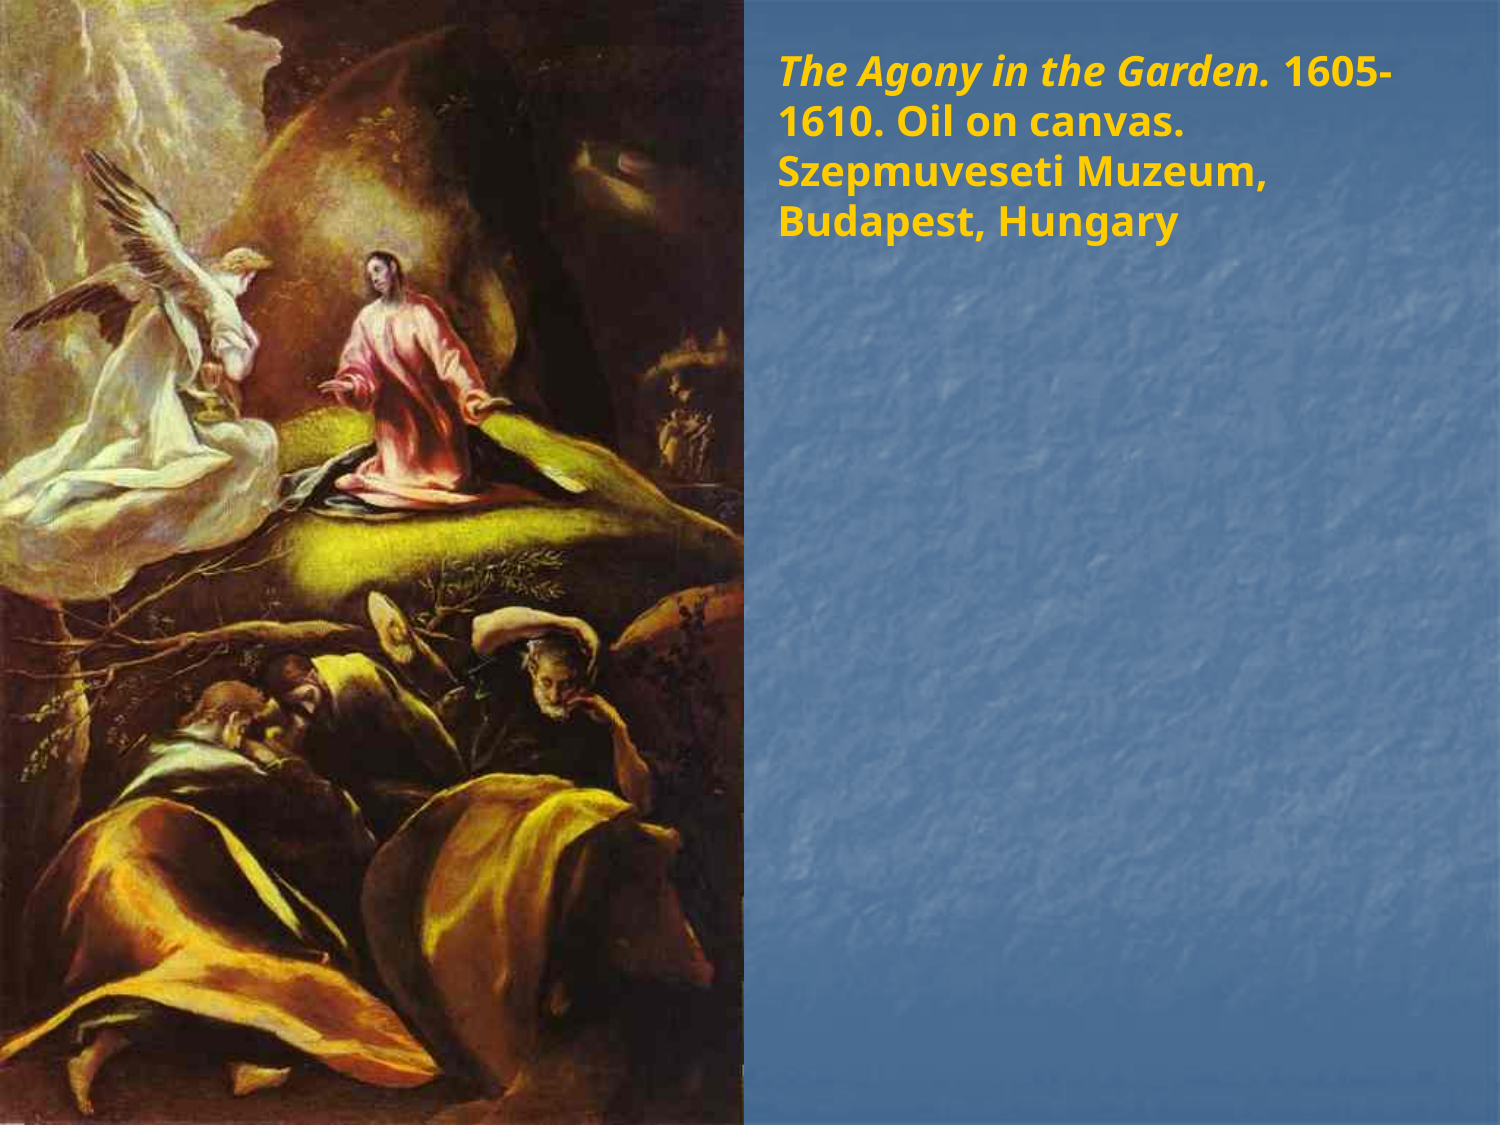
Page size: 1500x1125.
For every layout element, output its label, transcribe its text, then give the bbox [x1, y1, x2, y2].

text_box The Agony in the Garden. 1605-1610. Oil on canvas. Szepmuveseti Muzeum, Budapest, Hungary [762, 37, 1475, 253]
picture [0, 0, 744, 1125]
